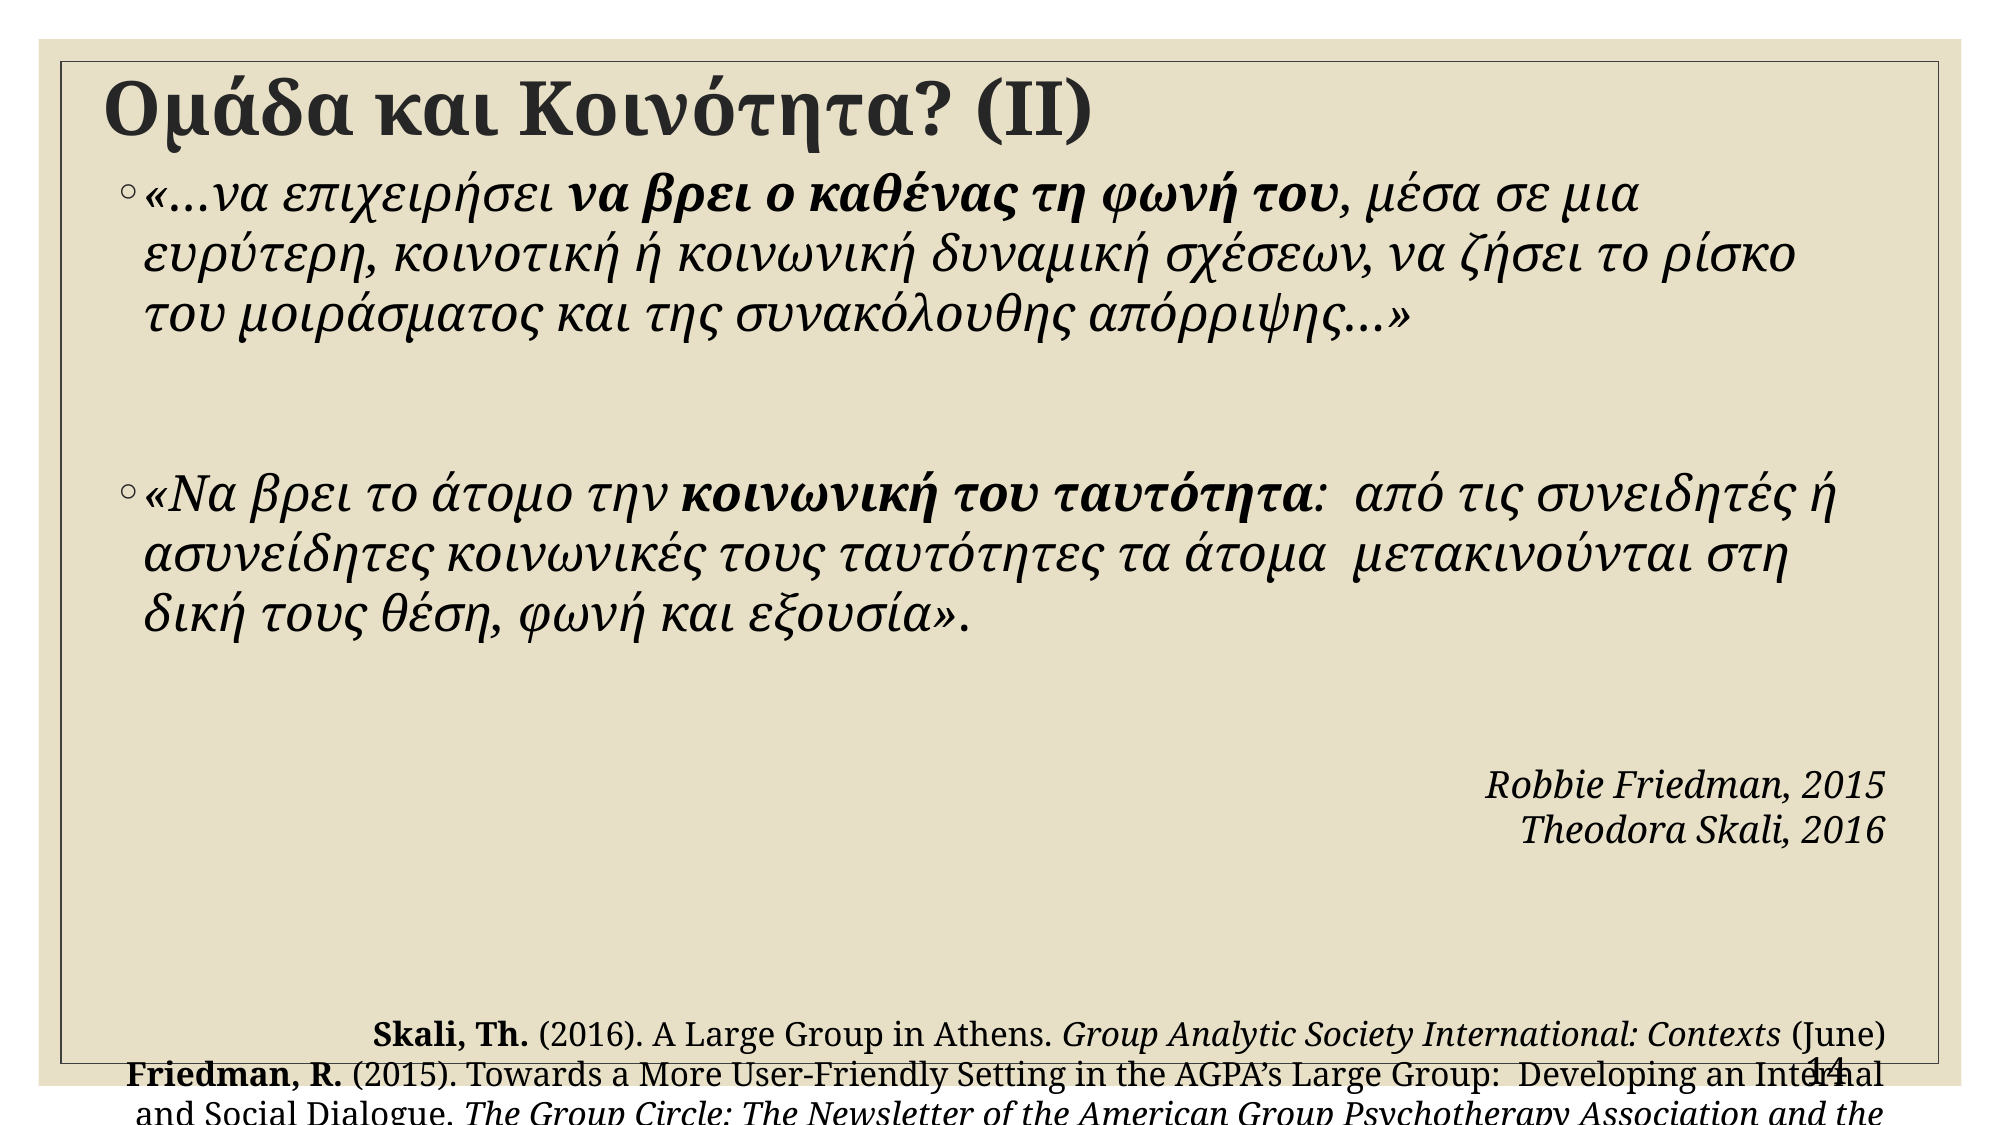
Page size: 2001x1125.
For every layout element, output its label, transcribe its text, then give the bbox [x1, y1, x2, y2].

text_box 14 [1412, 1042, 1863, 1103]
list «…να επιχειρήσει να βρει ο καθένας τη φωνή του, μέσα σε μια ευρύτερη, κοινοτική ή κοινωνική δυναμική σχέσεων, να ζήσει το ρίσκο του μοιράσματος και της συνακόλουθης απόρριψης…» «Να βρει το άτομο την κοινωνική του ταυτότητα: από τις συνειδητές ή ασυνείδητες κοινωνικές τους ταυτότητες τα άτομα μετακινούνται στη δική τους θέση, φωνή και εξουσία». Robbie Friedman, 2015 Theodora Skali, 2016 Skali, Th. (2016). A Large Group in Athens. Group Analytic Society International: Contexts (June) Friedman, R. (2015). Towards a More User-Friendly Setting in the AGPA’s Large Group: Developing an Internal and Social Dialogue. The Group Circle: The Newsletter of the American Group Psychotherapy Association and the International Board for Certification of Group Psychotherapists. N.Y.: AGPA [98, 153, 1902, 1125]
text_box [424, 1006, 1675, 1067]
title Ομάδα και Κοινότητα? (ΙΙ) [87, 52, 1813, 171]
